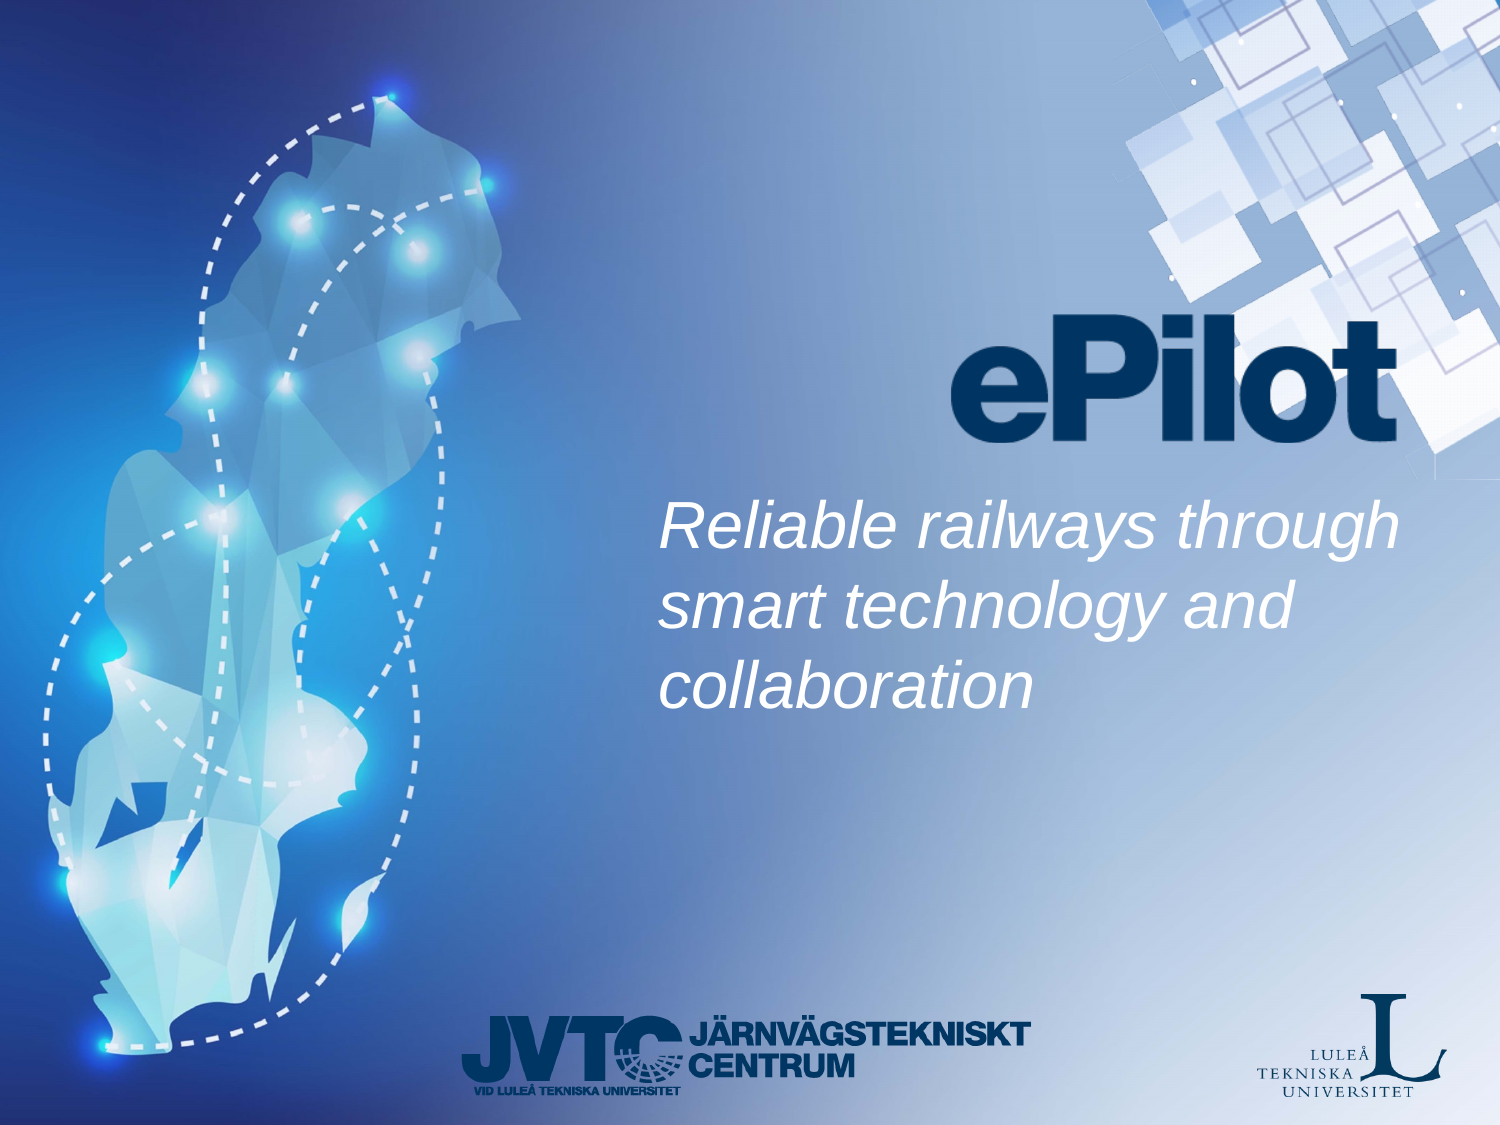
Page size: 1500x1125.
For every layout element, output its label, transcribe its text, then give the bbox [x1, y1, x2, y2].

text_box Reliable railways through smart technology and collaboration [643, 474, 1459, 730]
picture [0, 0, 1500, 1125]
